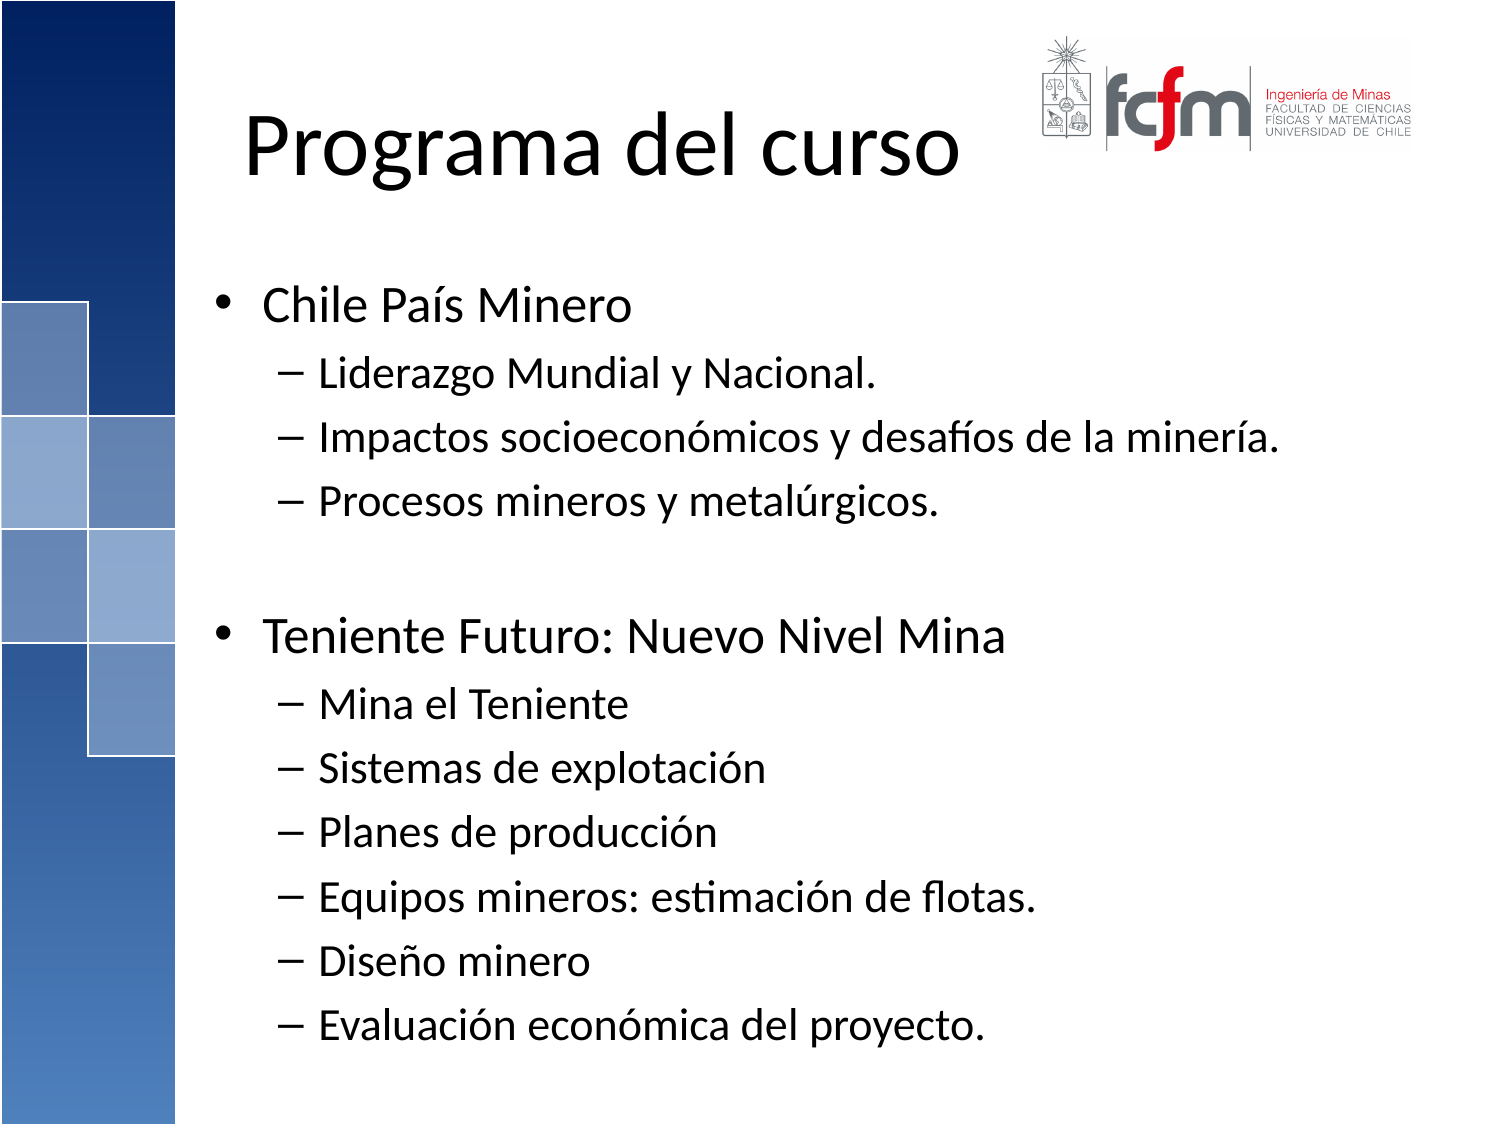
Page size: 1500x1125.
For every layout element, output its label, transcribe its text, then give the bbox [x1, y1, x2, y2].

list Chile País Minero Liderazgo Mundial y Nacional. Impactos socioeconómicos y desafíos de la minería. Procesos mineros y metalúrgicos. Teniente Futuro: Nuevo Nivel Mina Mina el Teniente Sistemas de explotación Planes de producción Equipos mineros: estimación de flotas. Diseño minero Evaluación económica del proyecto. [199, 262, 1500, 1067]
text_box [0, 0, 176, 1125]
text_box Programa del curso [187, 45, 1020, 233]
picture [1042, 34, 1411, 153]
